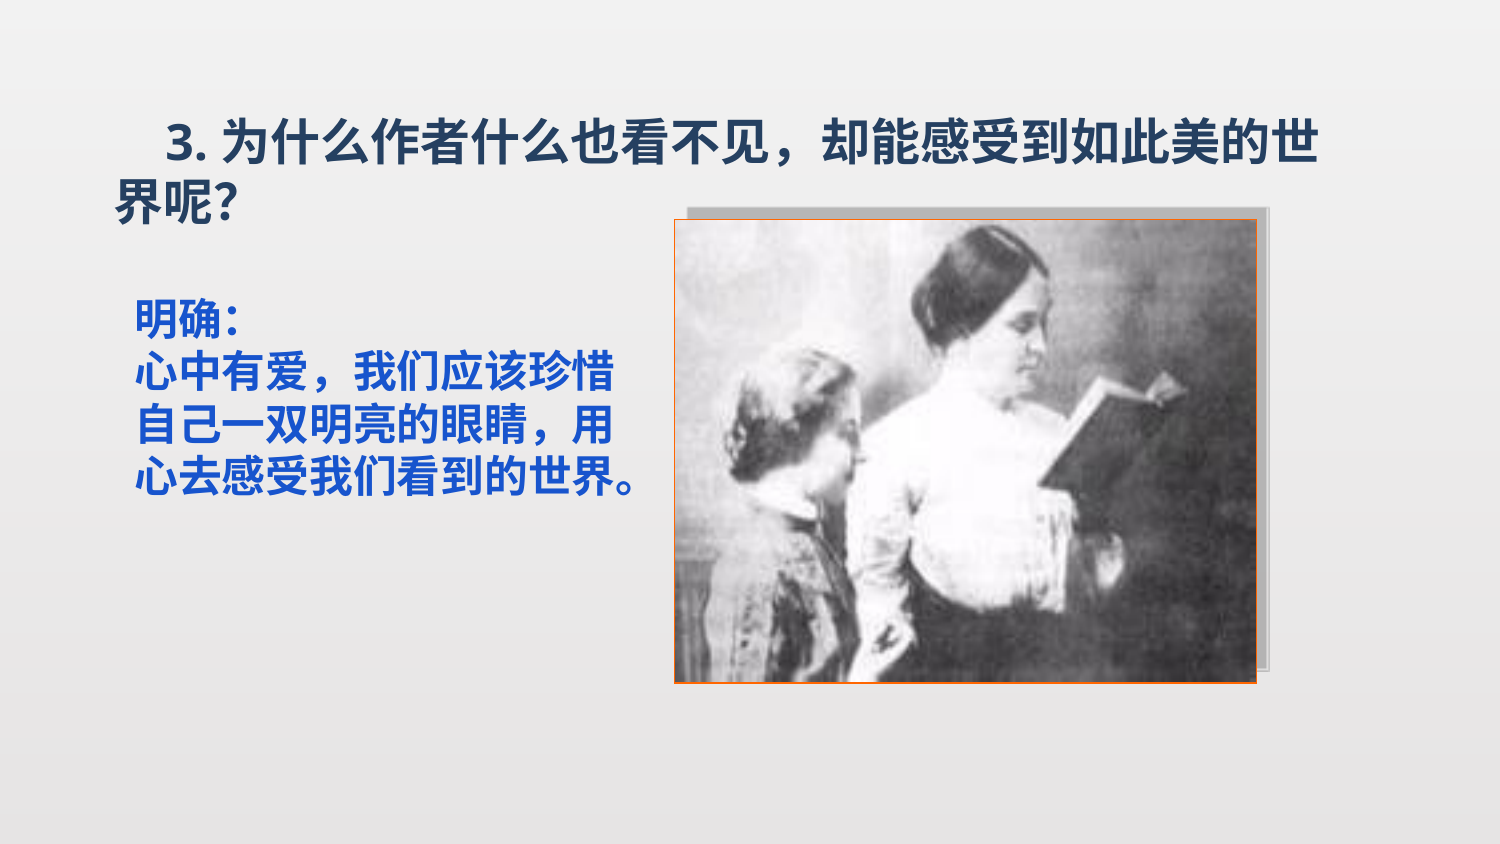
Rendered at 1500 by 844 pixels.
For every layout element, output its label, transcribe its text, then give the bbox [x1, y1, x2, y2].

text_box 明确： 心中有爱，我们应该珍惜自己一双明亮的眼睛，用心去感受我们看到的世界。 [123, 285, 644, 507]
text_box 3.为什么作者什么也看不见，却能感受到如此美的世界呢？ [102, 104, 1337, 236]
picture [675, 220, 1256, 682]
